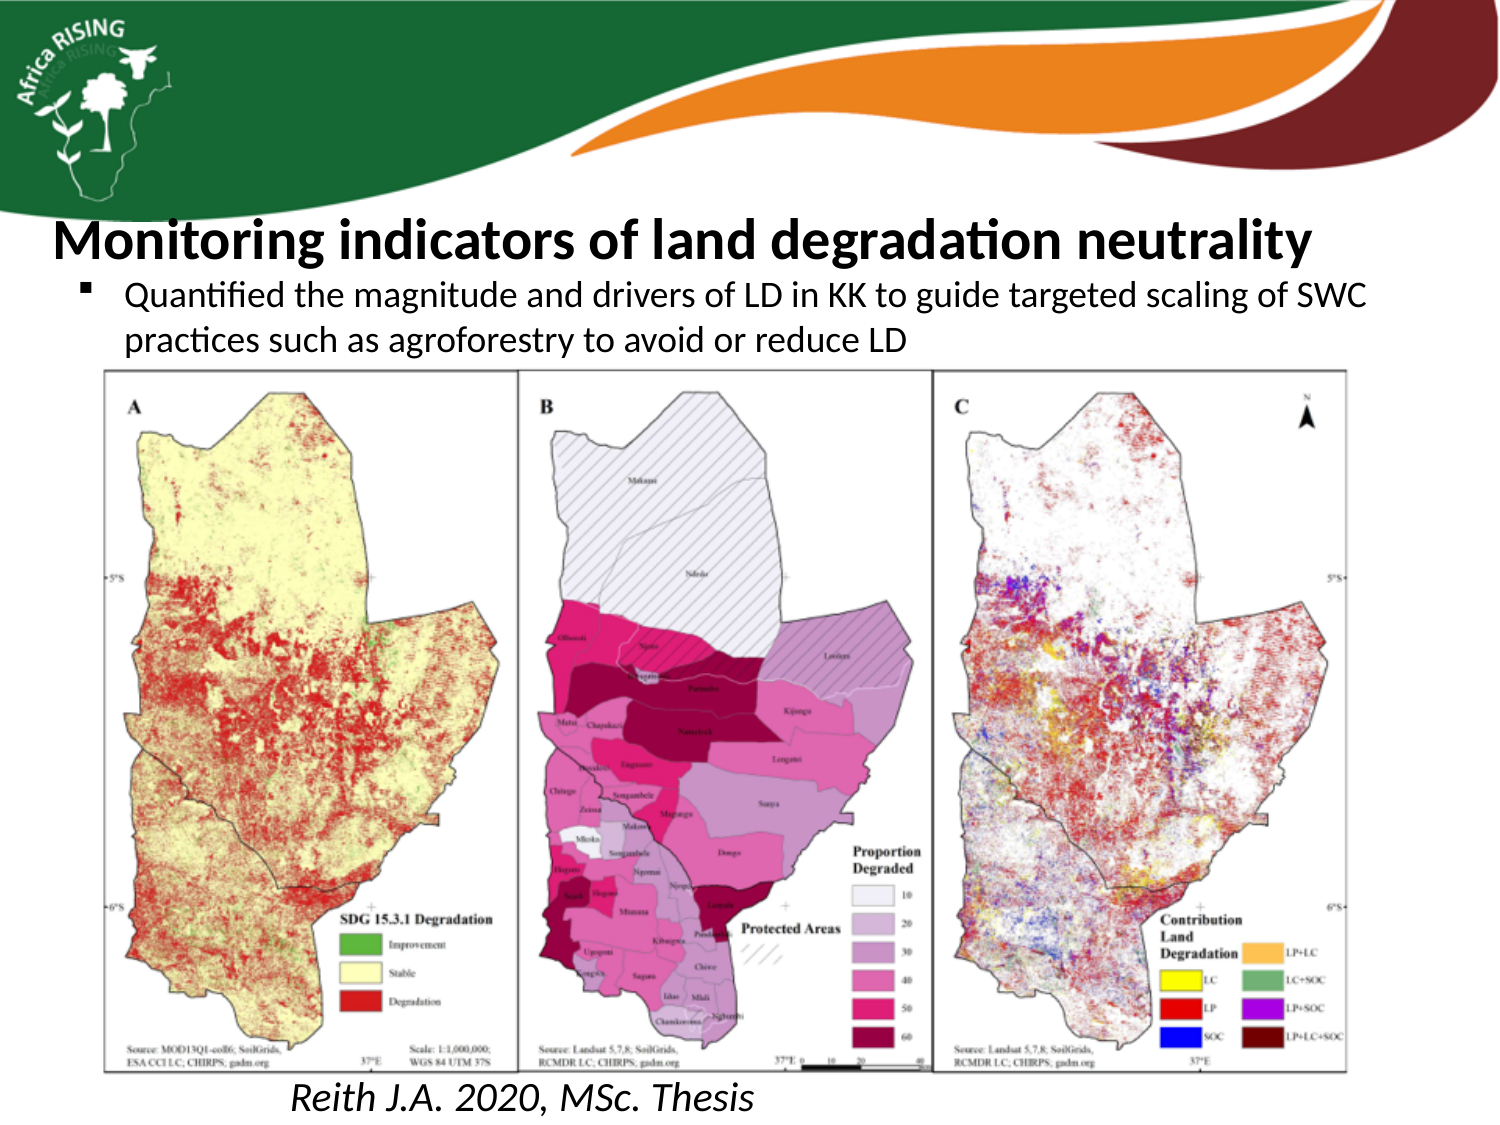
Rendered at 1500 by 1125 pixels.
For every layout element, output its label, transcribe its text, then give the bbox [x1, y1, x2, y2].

picture [99, 362, 1351, 1076]
picture [0, 0, 1499, 222]
title Monitoring indicators of land degradation neutrality [37, 179, 1438, 293]
text_box Quantified the magnitude and drivers of LD in KK to guide targeted scaling of SWC practices such as agroforestry to avoid or reduce LD [62, 262, 1438, 368]
text_box Reith J.A. 2020, MSc. Thesis [275, 1062, 1450, 1125]
